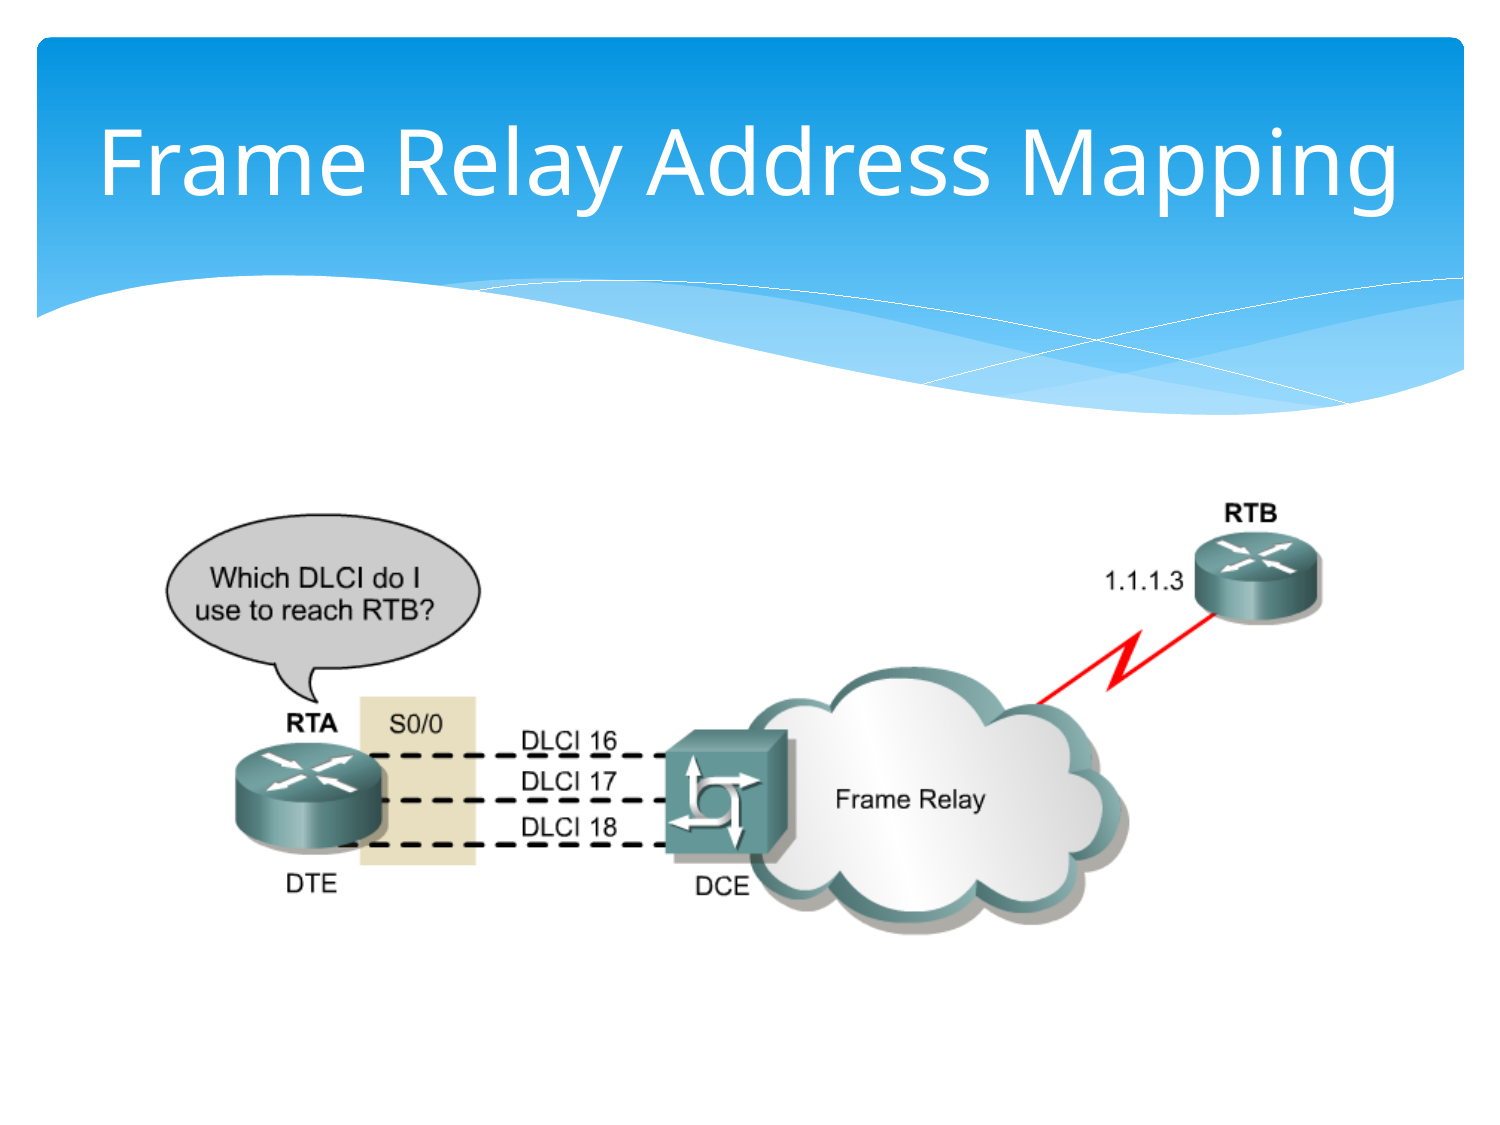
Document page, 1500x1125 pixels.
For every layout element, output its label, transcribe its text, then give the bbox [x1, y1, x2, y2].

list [142, 438, 1359, 1006]
title Frame Relay Address Mapping [75, 55, 1425, 261]
